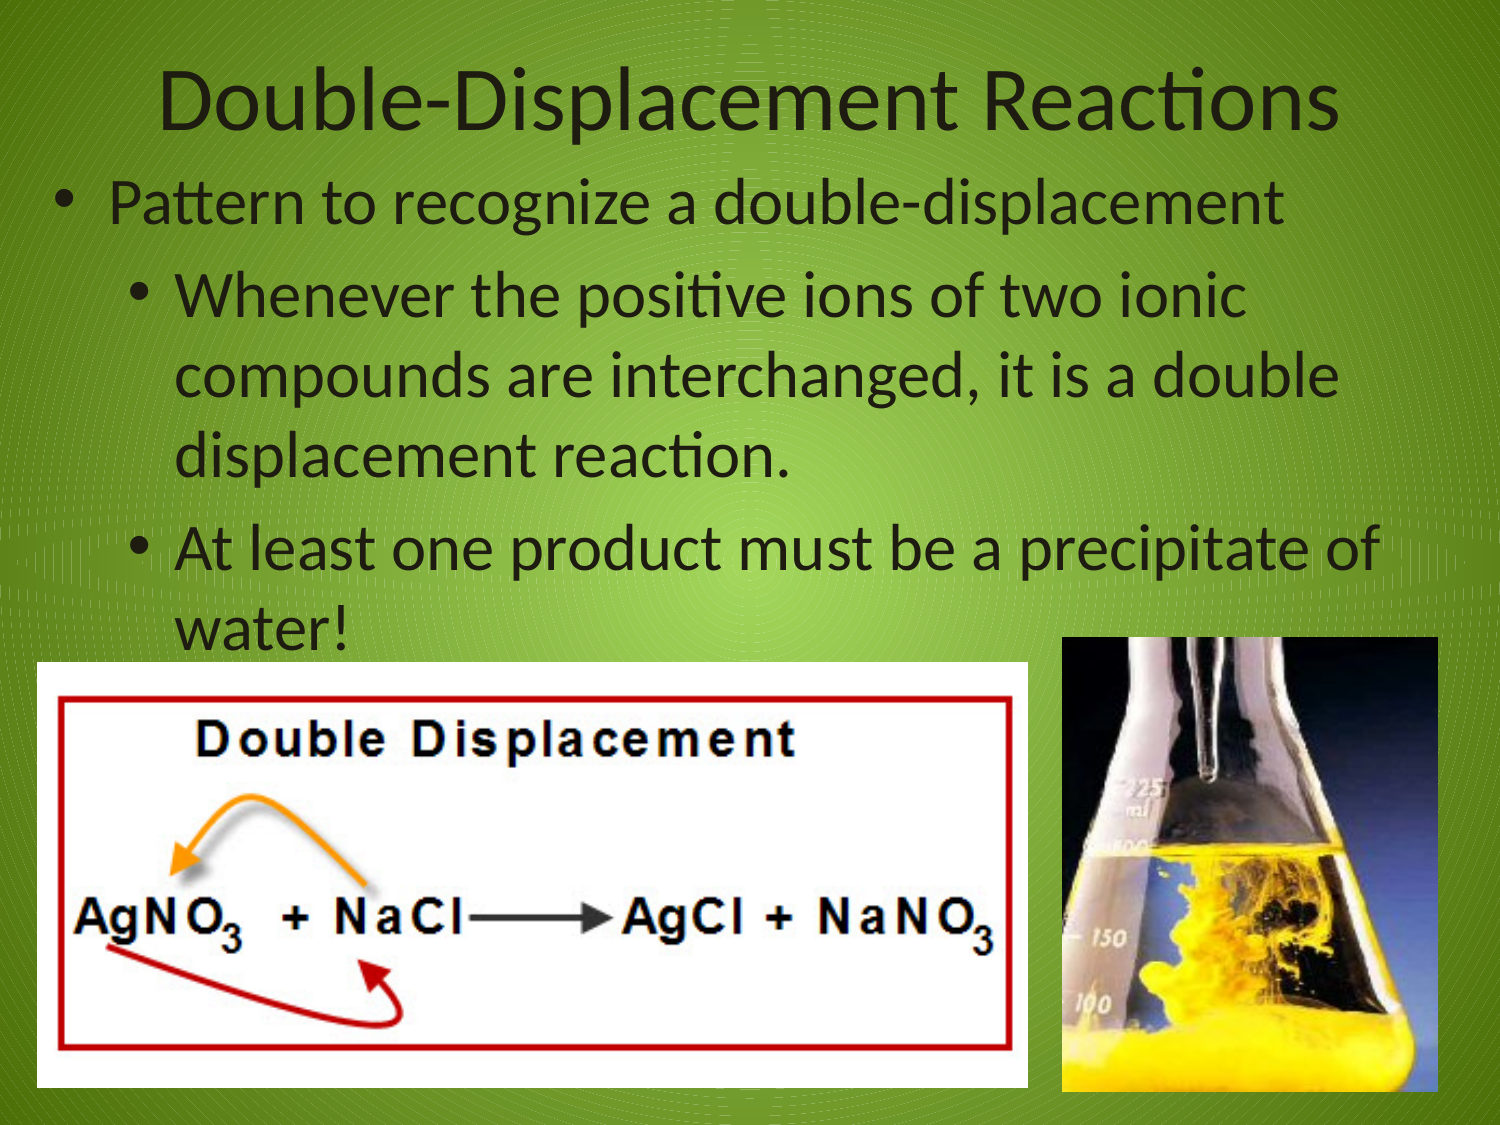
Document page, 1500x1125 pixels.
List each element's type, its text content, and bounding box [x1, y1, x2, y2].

list Pattern to recognize a double-displacement Whenever the positive ions of two ionic compounds are interchanged, it is a double displacement reaction. At least one product must be a precipitate of water! [37, 149, 1463, 1005]
picture [1062, 637, 1438, 1092]
title Double-Displacement Reactions [75, 0, 1425, 149]
picture [37, 662, 1028, 1088]
